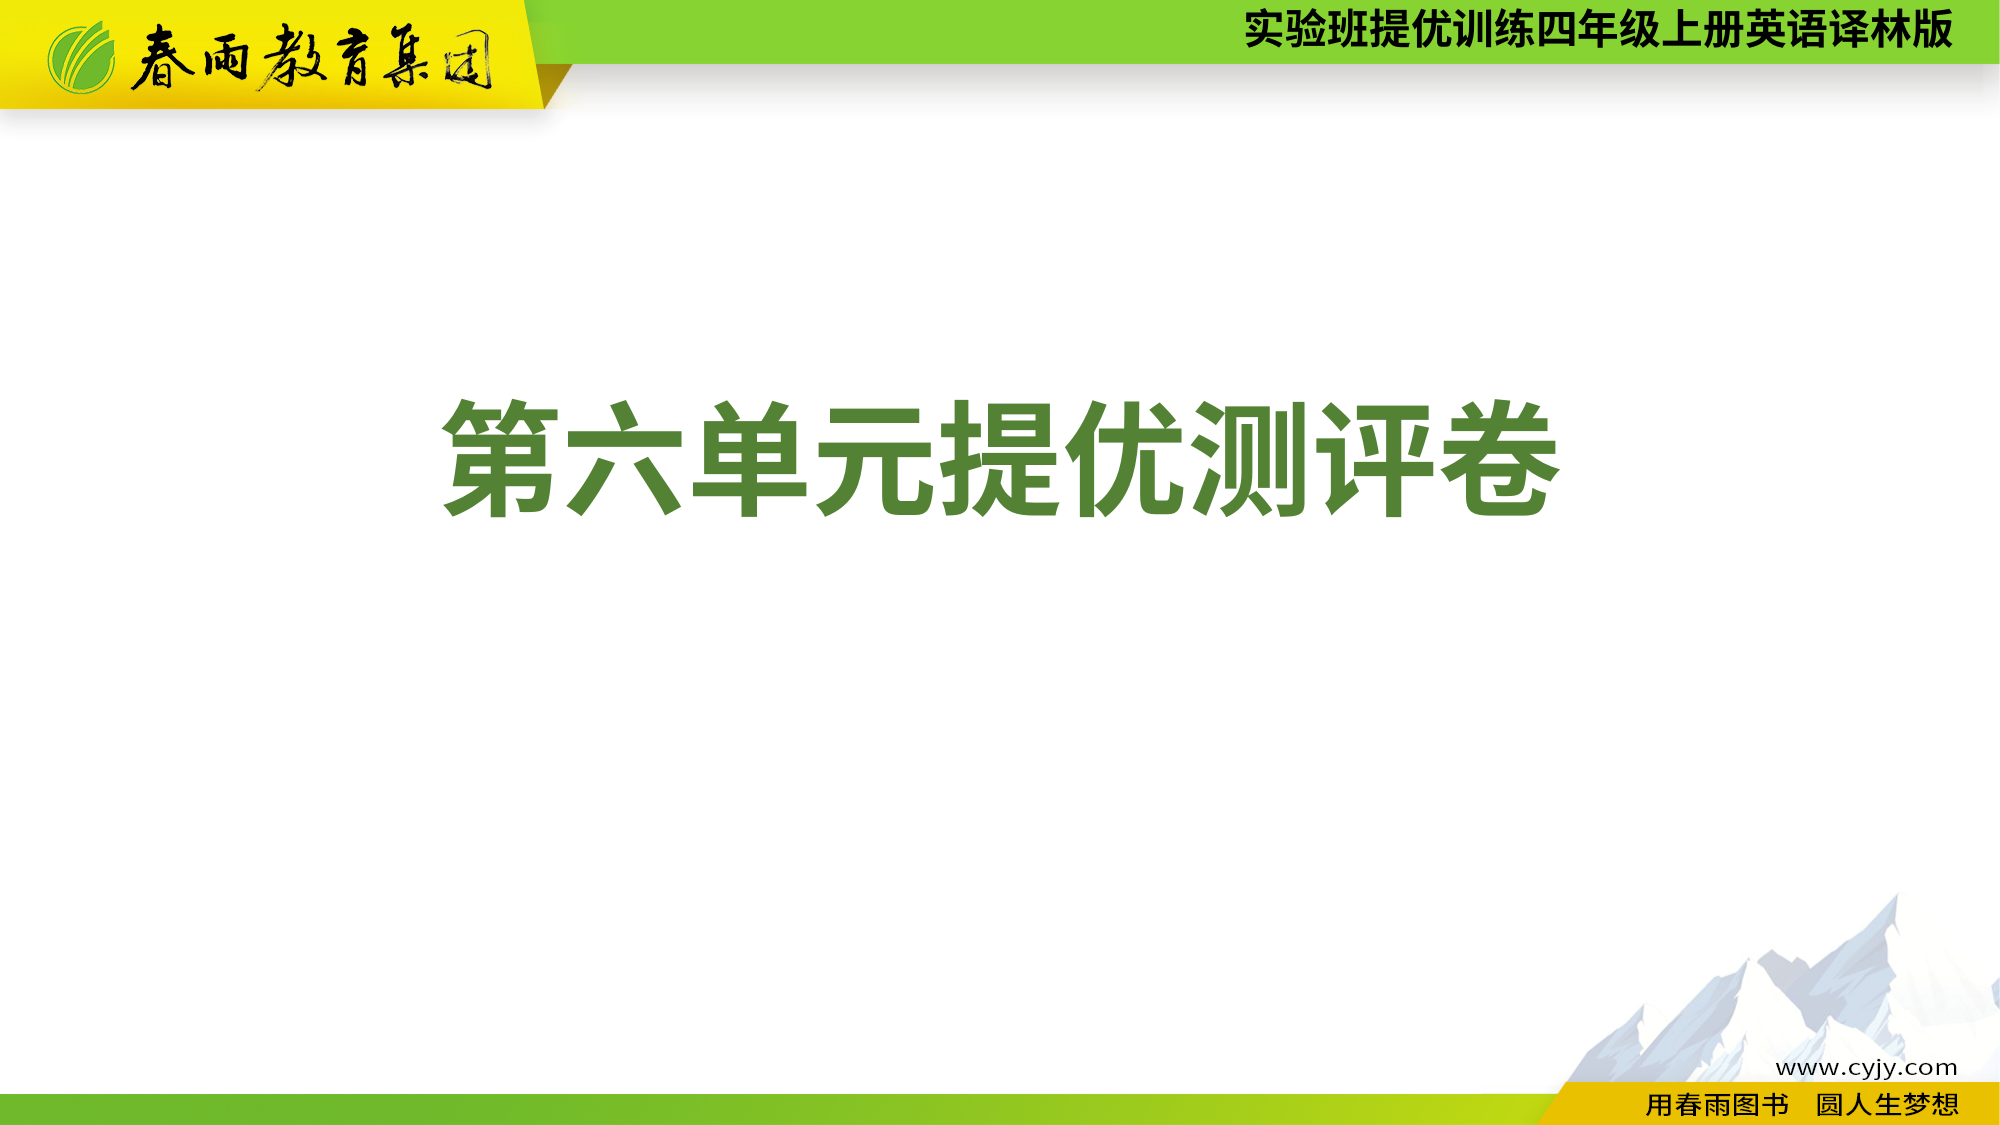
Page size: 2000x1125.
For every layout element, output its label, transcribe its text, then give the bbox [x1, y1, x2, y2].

text_box 第六单元提优测评卷 [0, 298, 2000, 539]
picture [0, 539, 2000, 1125]
picture [0, 0, 2000, 298]
